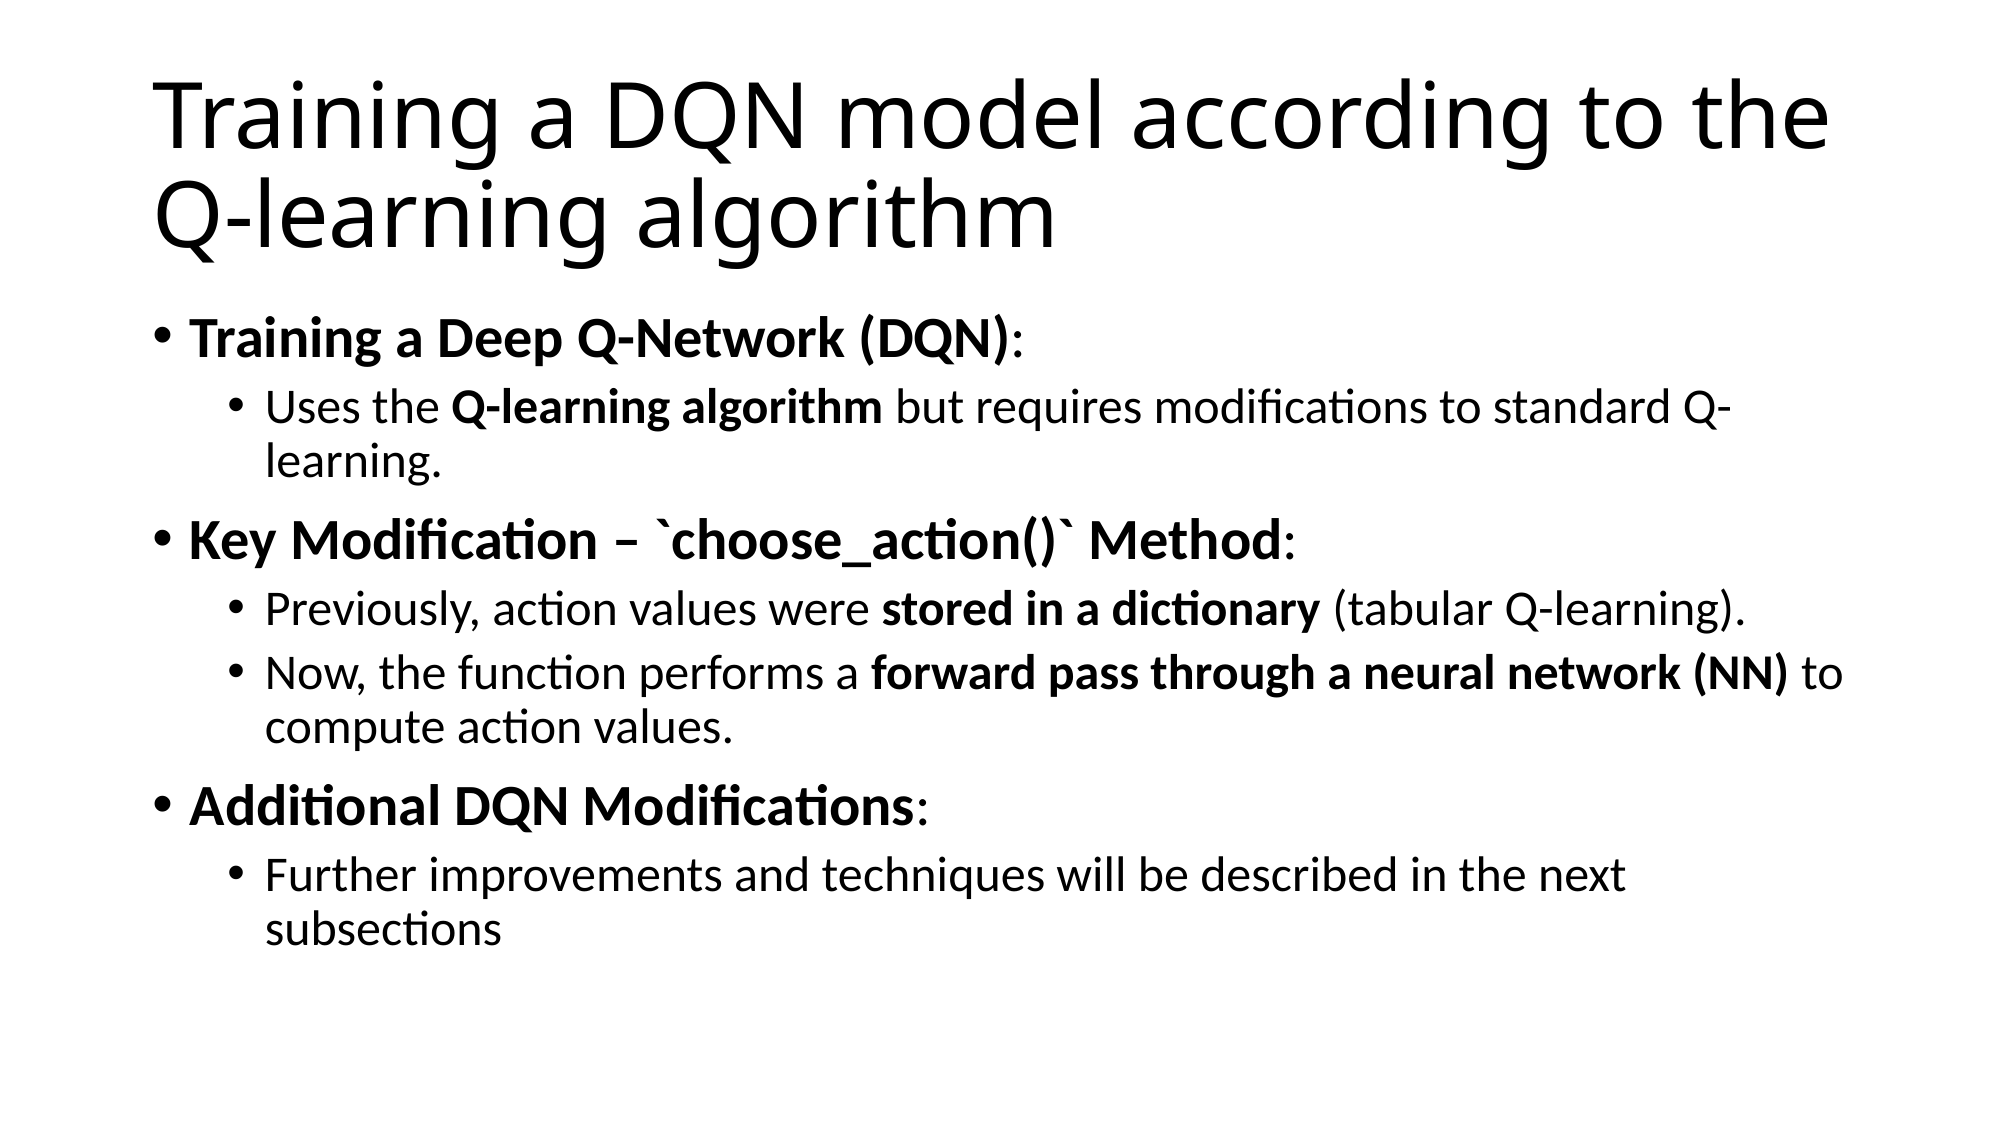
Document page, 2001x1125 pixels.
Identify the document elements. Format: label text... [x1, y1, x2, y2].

list Training a Deep Q-Network (DQN): Uses the Q-learning algorithm but requires modifications to standard Q-learning. Key Modification – `choose_action()` Method: Previously, action values were stored in a dictionary (tabular Q-learning). Now, the function performs a forward pass through a neural network (NN) to compute action values. Additional DQN Modifications: Further improvements and techniques will be described in the next subsections [137, 299, 1863, 1014]
title Training a DQN model according to the Q-learning algorithm [137, 59, 1863, 278]
